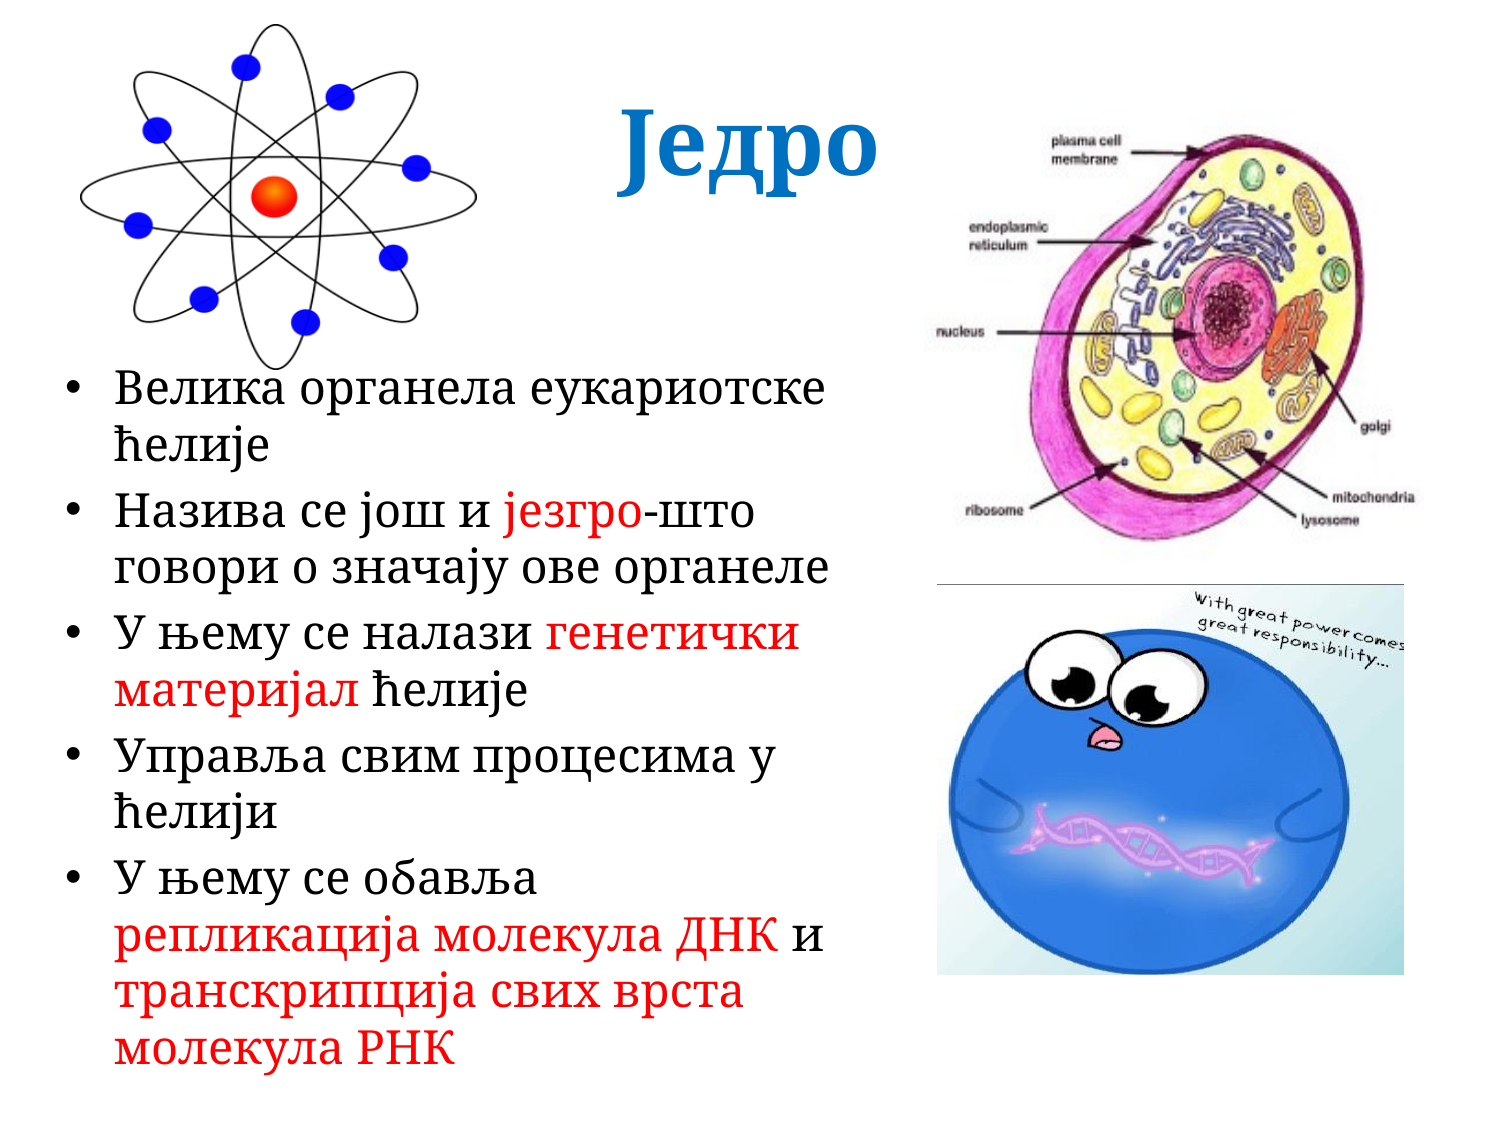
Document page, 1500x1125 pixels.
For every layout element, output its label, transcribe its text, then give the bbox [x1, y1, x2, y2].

picture [924, 74, 1476, 976]
title Једро [482, 45, 1425, 233]
list Велика органела еукариотске ћелије Назива се још и језгро-што говори о значају ове органеле У њему се налази генетички материјал ћелије Управља свим процесима у ћелији У њему се обавља репликација молекула ДНК и транскрипција свих врста молекула РНК [50, 350, 863, 1125]
picture [80, 24, 477, 371]
